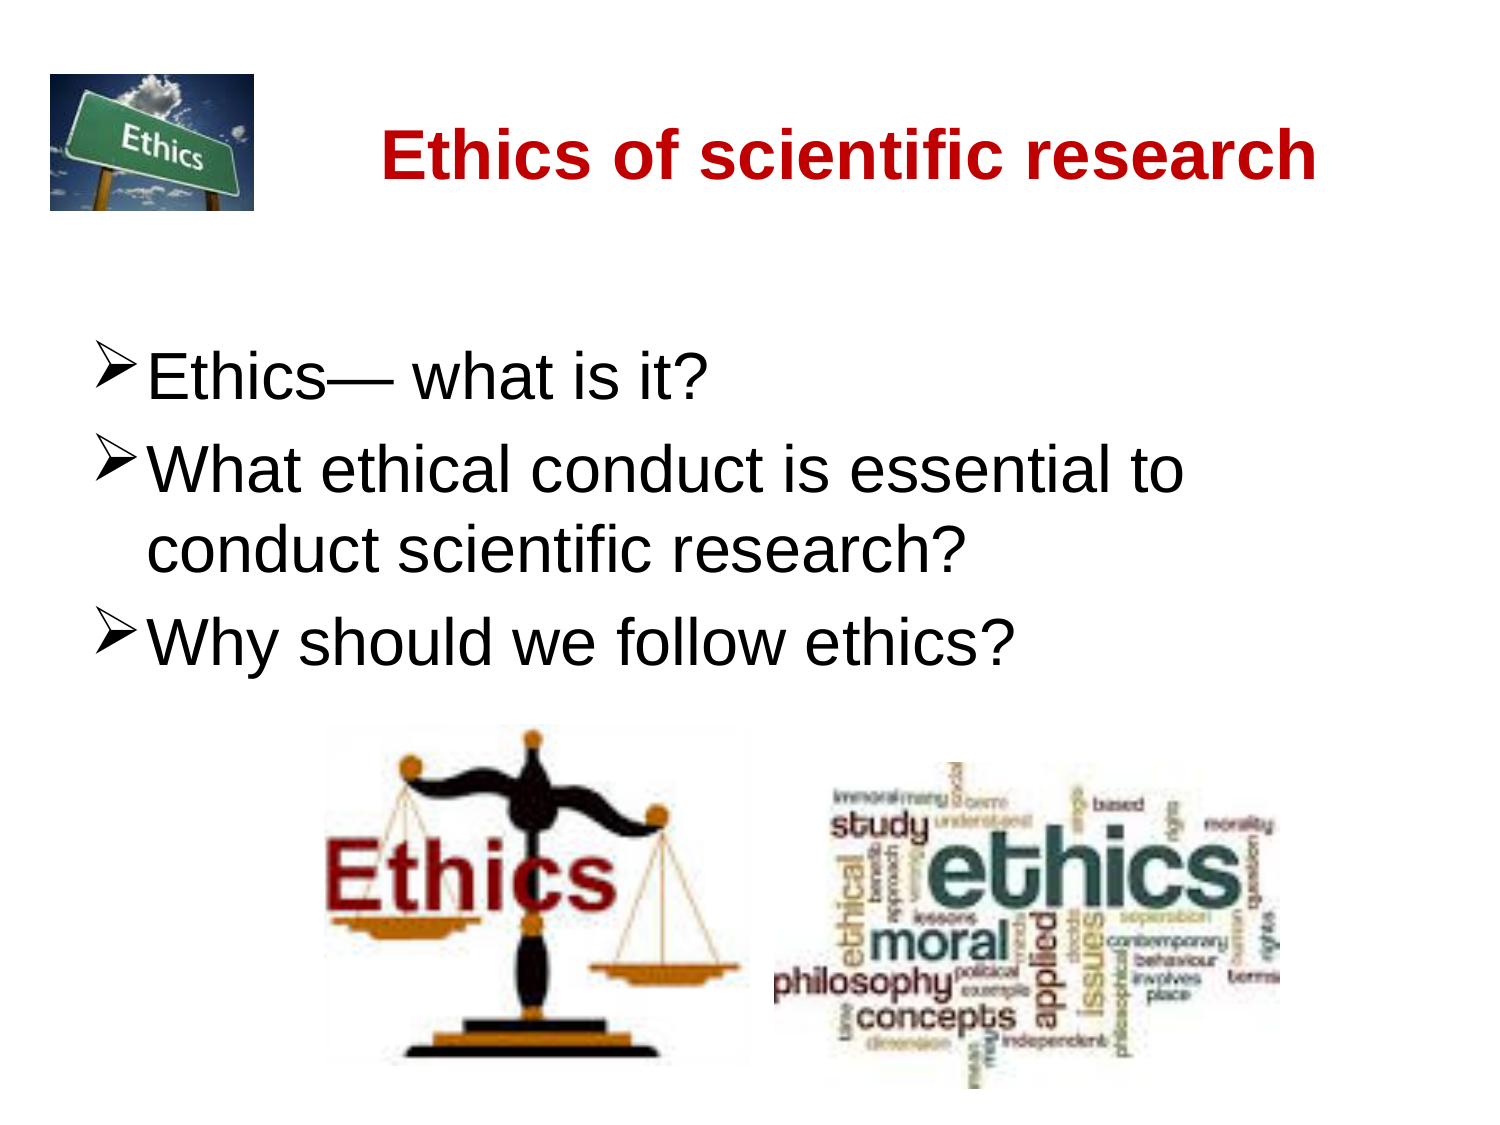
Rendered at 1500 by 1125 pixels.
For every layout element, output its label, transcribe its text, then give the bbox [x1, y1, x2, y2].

list Ethics— what is it? What ethical conduct is essential to conduct scientific research? Why should we follow ethics? [75, 324, 1425, 800]
picture [49, 74, 254, 212]
picture [774, 762, 1280, 1090]
title Ethics of scientific research [275, 99, 1425, 288]
picture [324, 724, 751, 1066]
